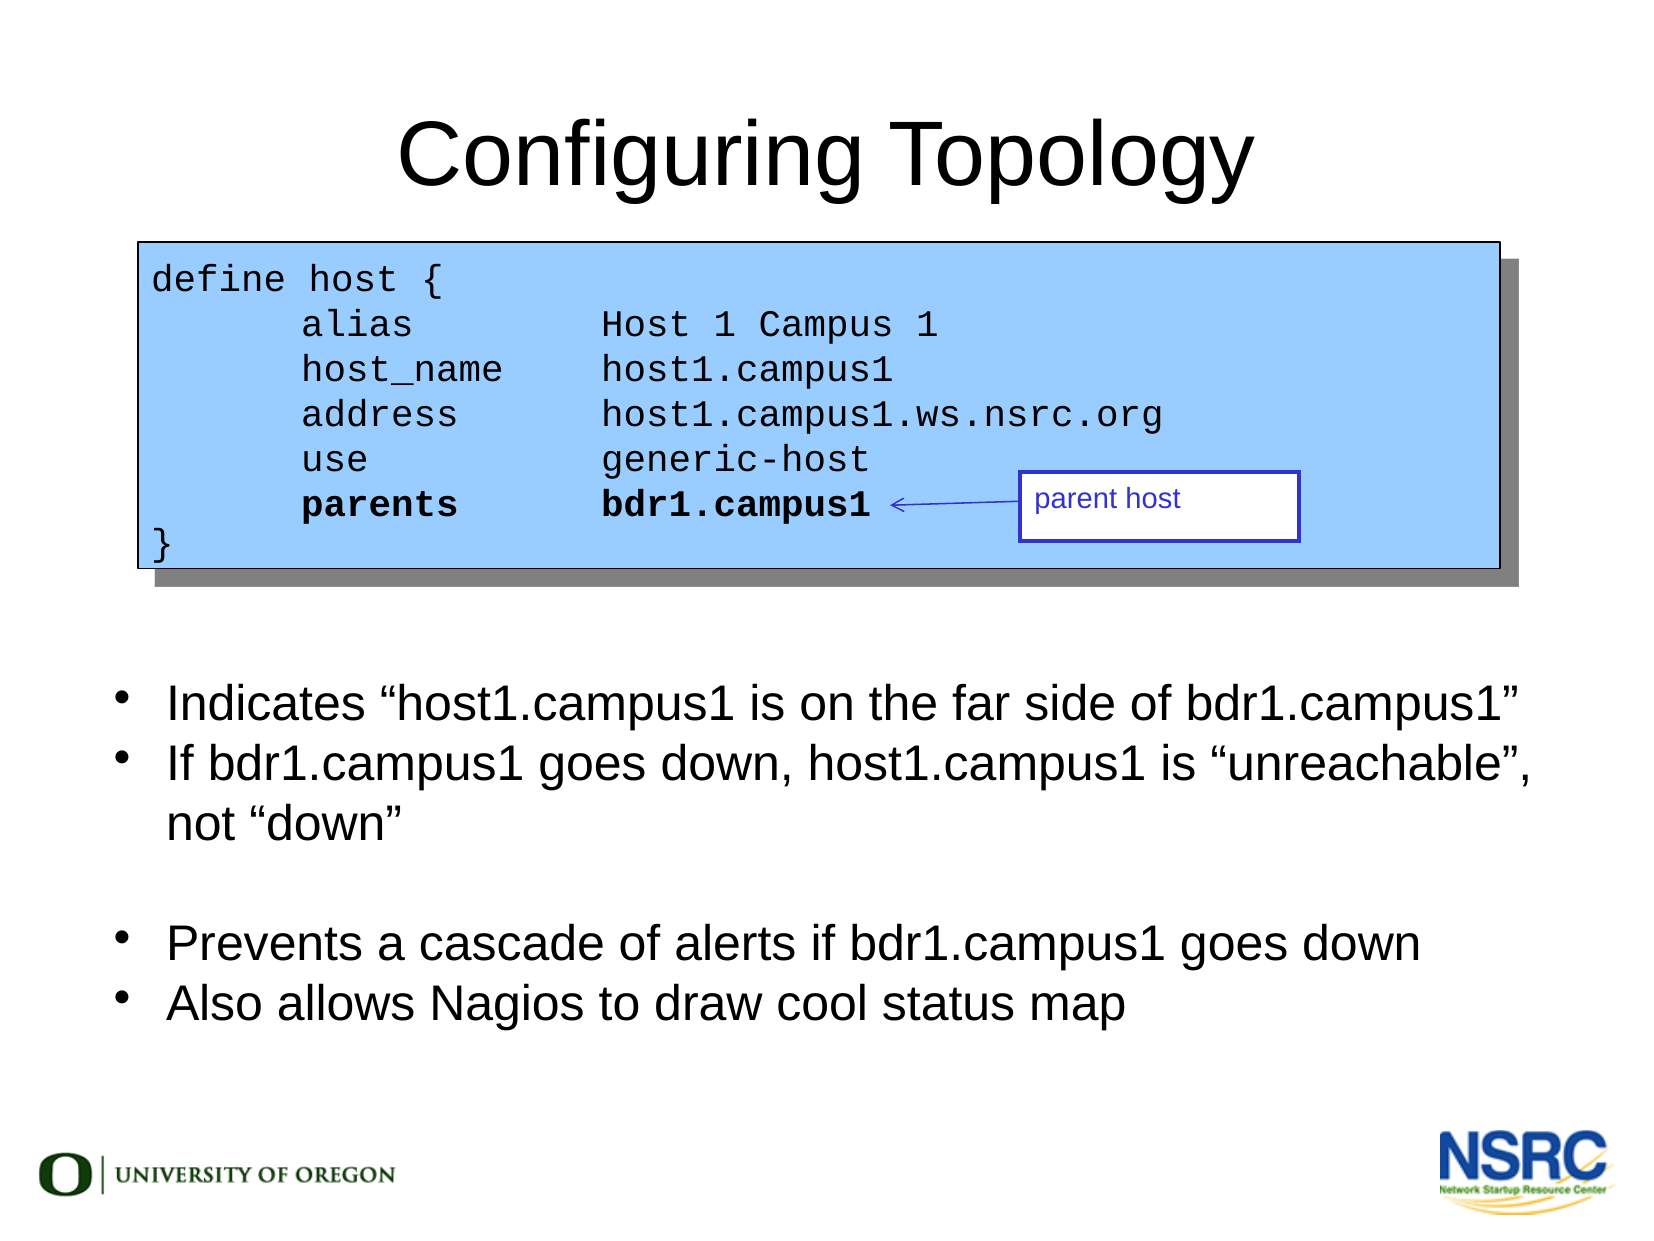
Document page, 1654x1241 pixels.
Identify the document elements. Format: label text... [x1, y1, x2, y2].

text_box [889, 501, 1020, 506]
text_box Indicates “host1.campus1 is on the far side of bdr1.campus1” If bdr1.campus1 goes down, host1.campus1 is “unreachable”, not “down” Prevents a cascade of alerts if bdr1.campus1 goes down Also allows Nagios to draw cool status map [96, 655, 1604, 1070]
text_box parent host [1019, 471, 1299, 541]
text_box Configuring Topology [82, 45, 1571, 253]
picture [1440, 1130, 1616, 1215]
text_box define host { alias Host 1 Campus 1 host_name host1.campus1 address host1.campus1.ws.nsrc.org use generic-host parents bdr1.campus1 } [137, 253, 1501, 569]
picture [37, 1151, 397, 1198]
